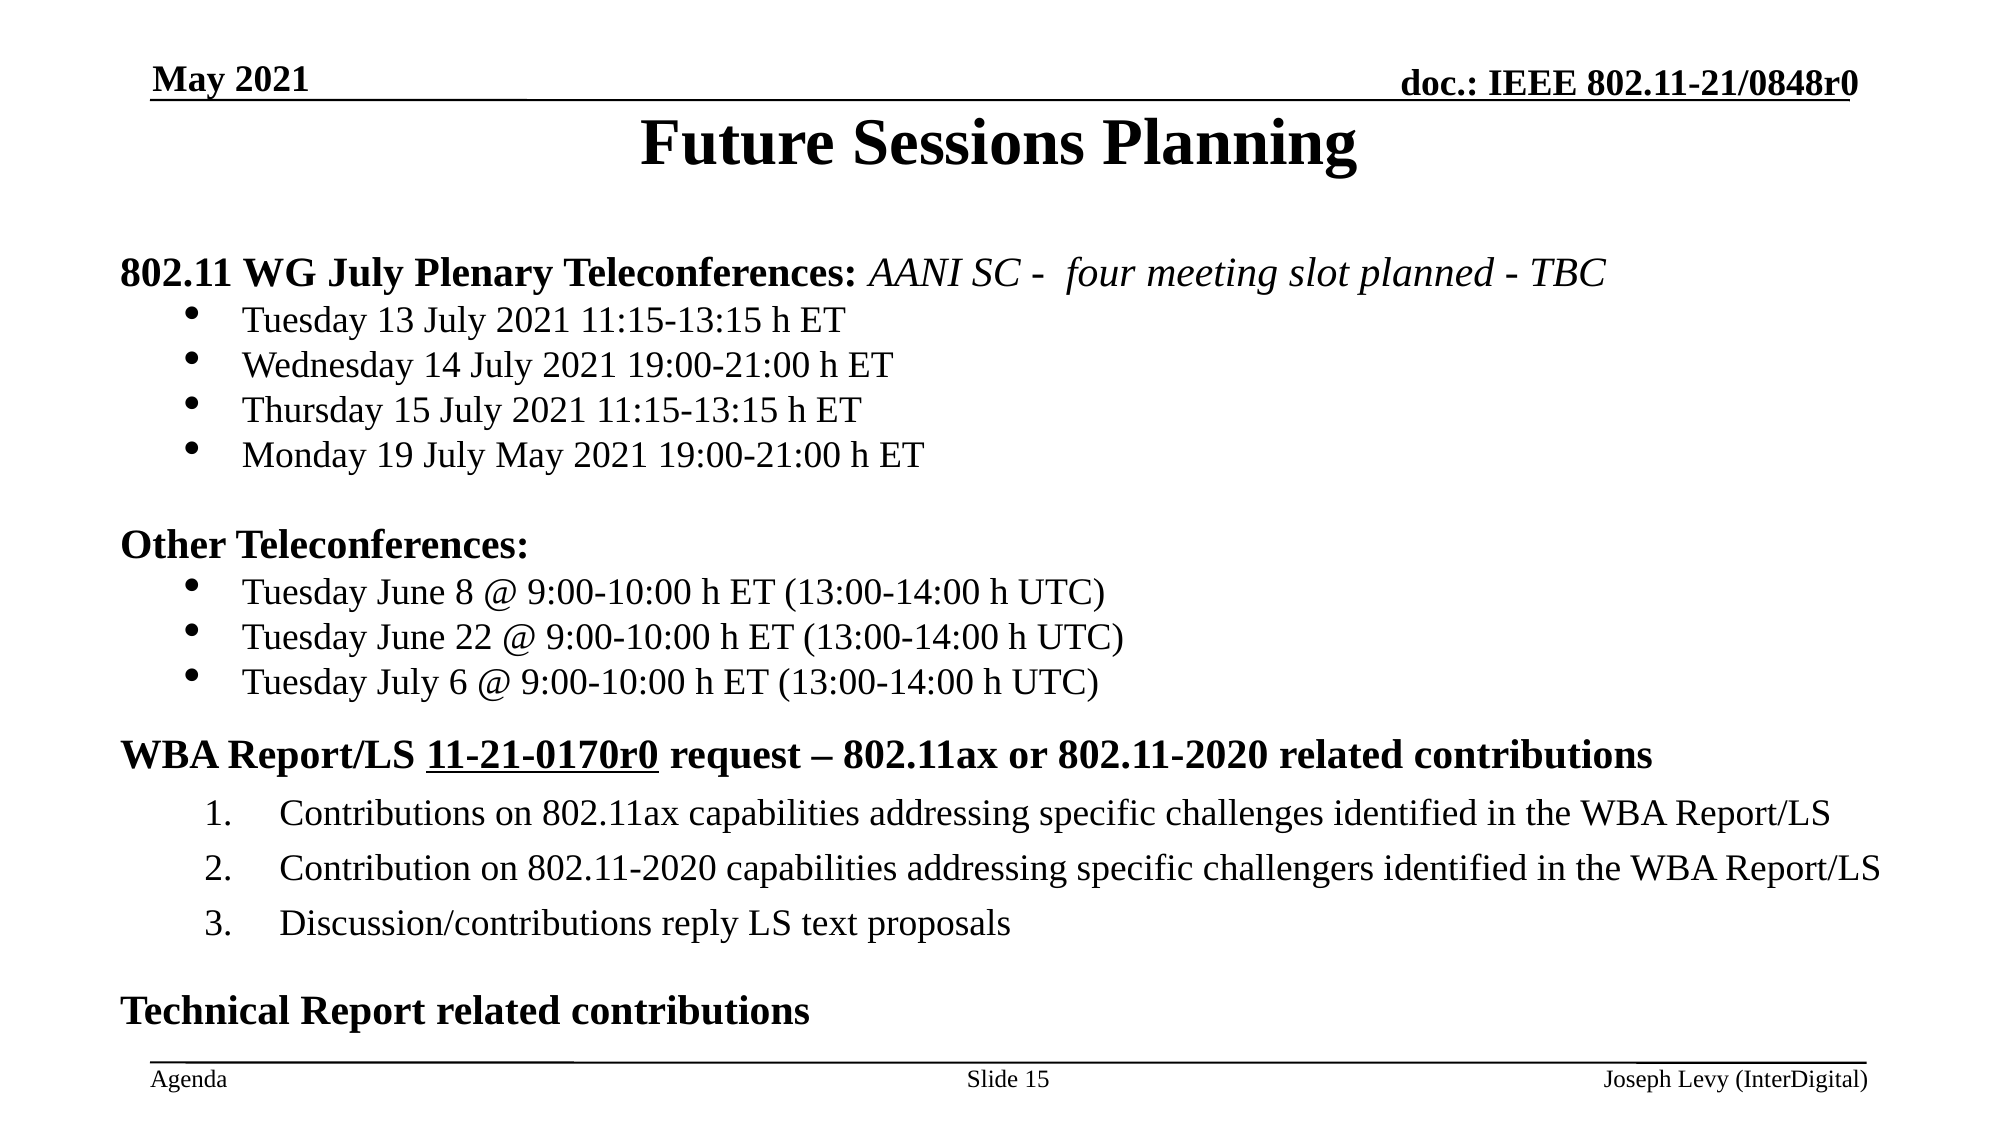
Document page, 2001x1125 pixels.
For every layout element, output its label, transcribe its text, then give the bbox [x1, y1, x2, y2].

title Future Sessions Planning [149, 104, 1850, 171]
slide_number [152, 54, 563, 100]
slide_number Slide 15 [950, 1061, 1067, 1123]
list 802.11 WG July Plenary Teleconferences: AANI SC - four meeting slot planned - TBC Tuesday 13 July 2021 11:15-13:15 h ET Wednesday 14 July 2021 19:00-21:00 h ET Thursday 15 July 2021 11:15-13:15 h ET Monday 19 July May 2021 19:00-21:00 h ET Other Teleconferences: Tuesday June 8 @ 9:00-10:00 h ET (13:00-14:00 h UTC) Tuesday June 22 @ 9:00-10:00 h ET (13:00-14:00 h UTC) Tuesday July 6 @ 9:00-10:00 h ET (13:00-14:00 h UTC) WBA Report/LS 11-21-0170r0 request – 802.11ax or 802.11-2020 related contributions Contributions on 802.11ax capabilities addressing specific challenges identified in the WBA Report/LS Contribution on 802.11-2020 capabilities addressing specific challengers identified in the WBA Report/LS Discussion/contributions reply LS text proposals Technical Report related contributions [104, 237, 1912, 1065]
footer Joseph Levy (InterDigital) [1171, 1061, 1869, 1093]
